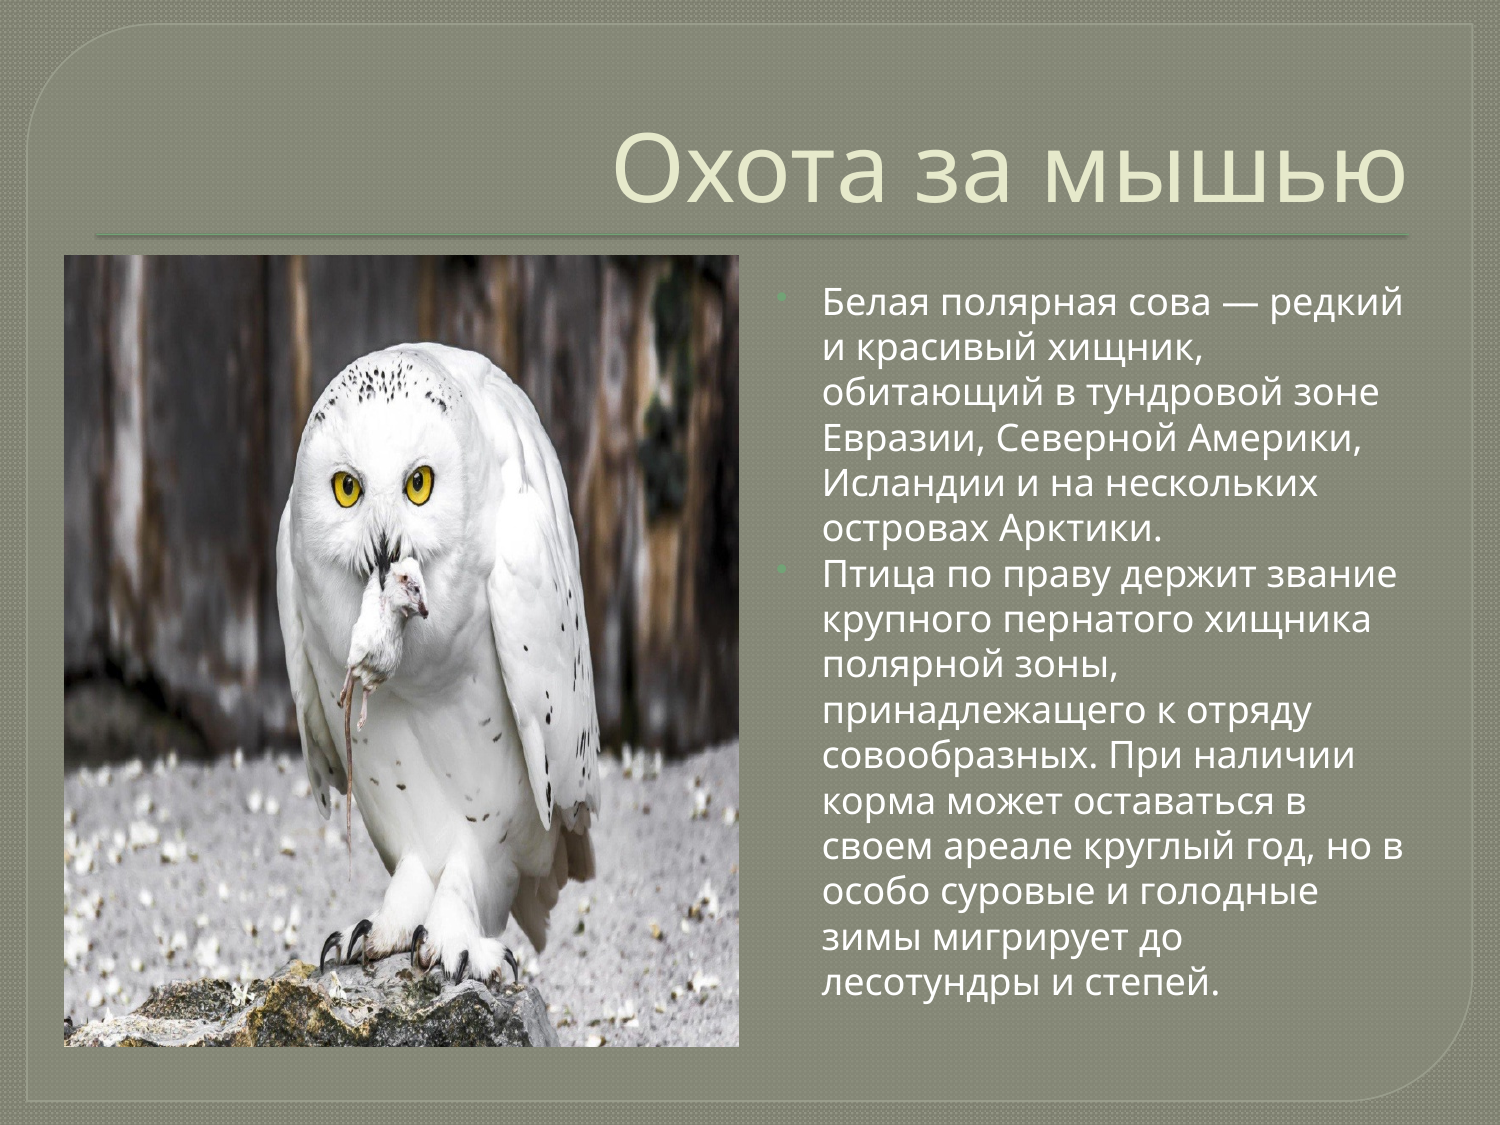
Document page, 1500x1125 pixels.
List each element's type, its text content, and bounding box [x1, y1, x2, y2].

picture [64, 255, 739, 1047]
list Белая полярная сова — редкий и красивый хищник, обитающий в тундровой зоне Евразии, Северной Америки, Исландии и на нескольких островах Арктики. Птица по праву держит звание крупного пернатого хищника полярной зоны, принадлежащего к отряду совообразных. При наличии корма может оставаться в своем ареале круглый год, но в особо суровые и голодные зимы мигрирует до лесотундры и степей. [762, 270, 1425, 1013]
title Охота за мышью [75, 41, 1425, 230]
